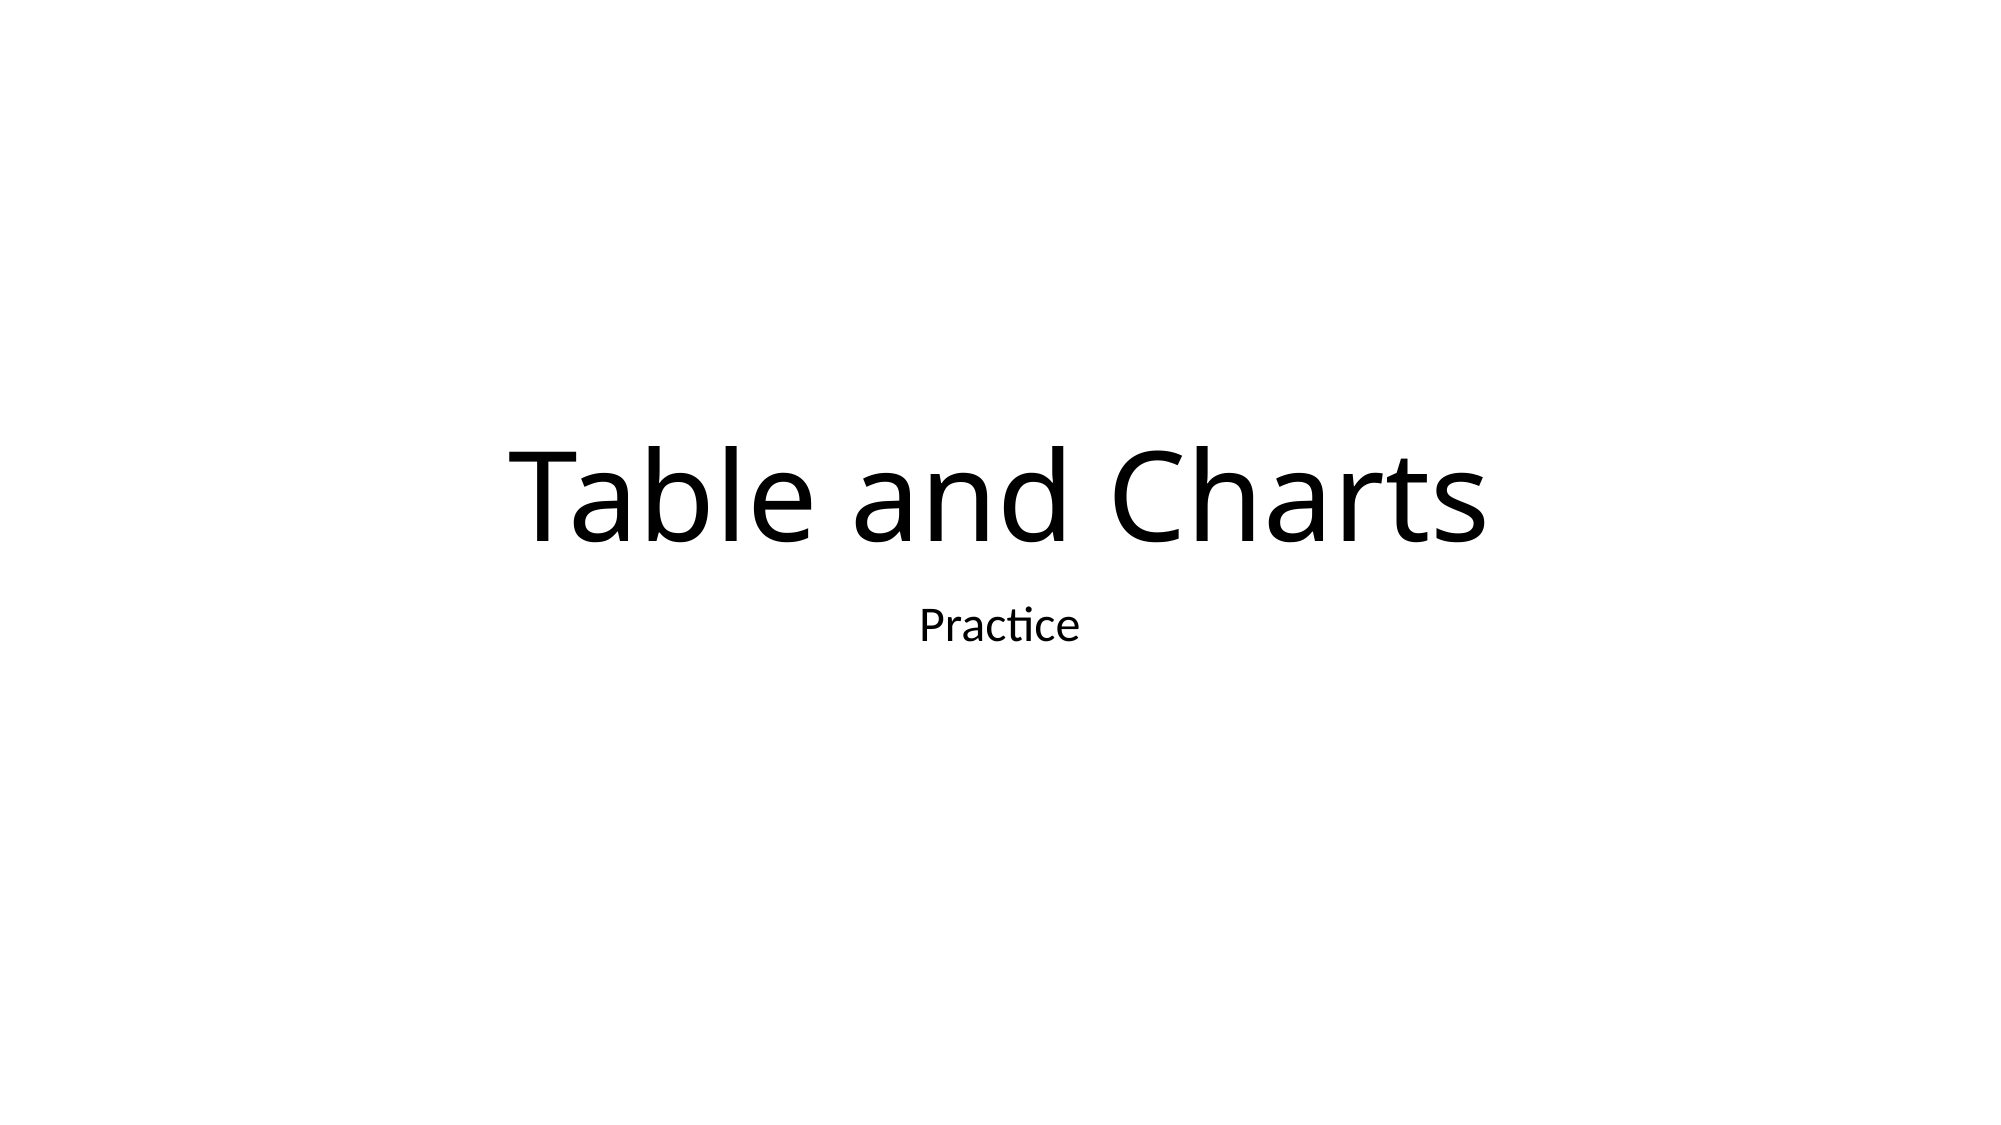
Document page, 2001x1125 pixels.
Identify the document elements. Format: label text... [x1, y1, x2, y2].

subtitle Practice [249, 590, 1750, 863]
title Table and Charts [249, 184, 1750, 576]
